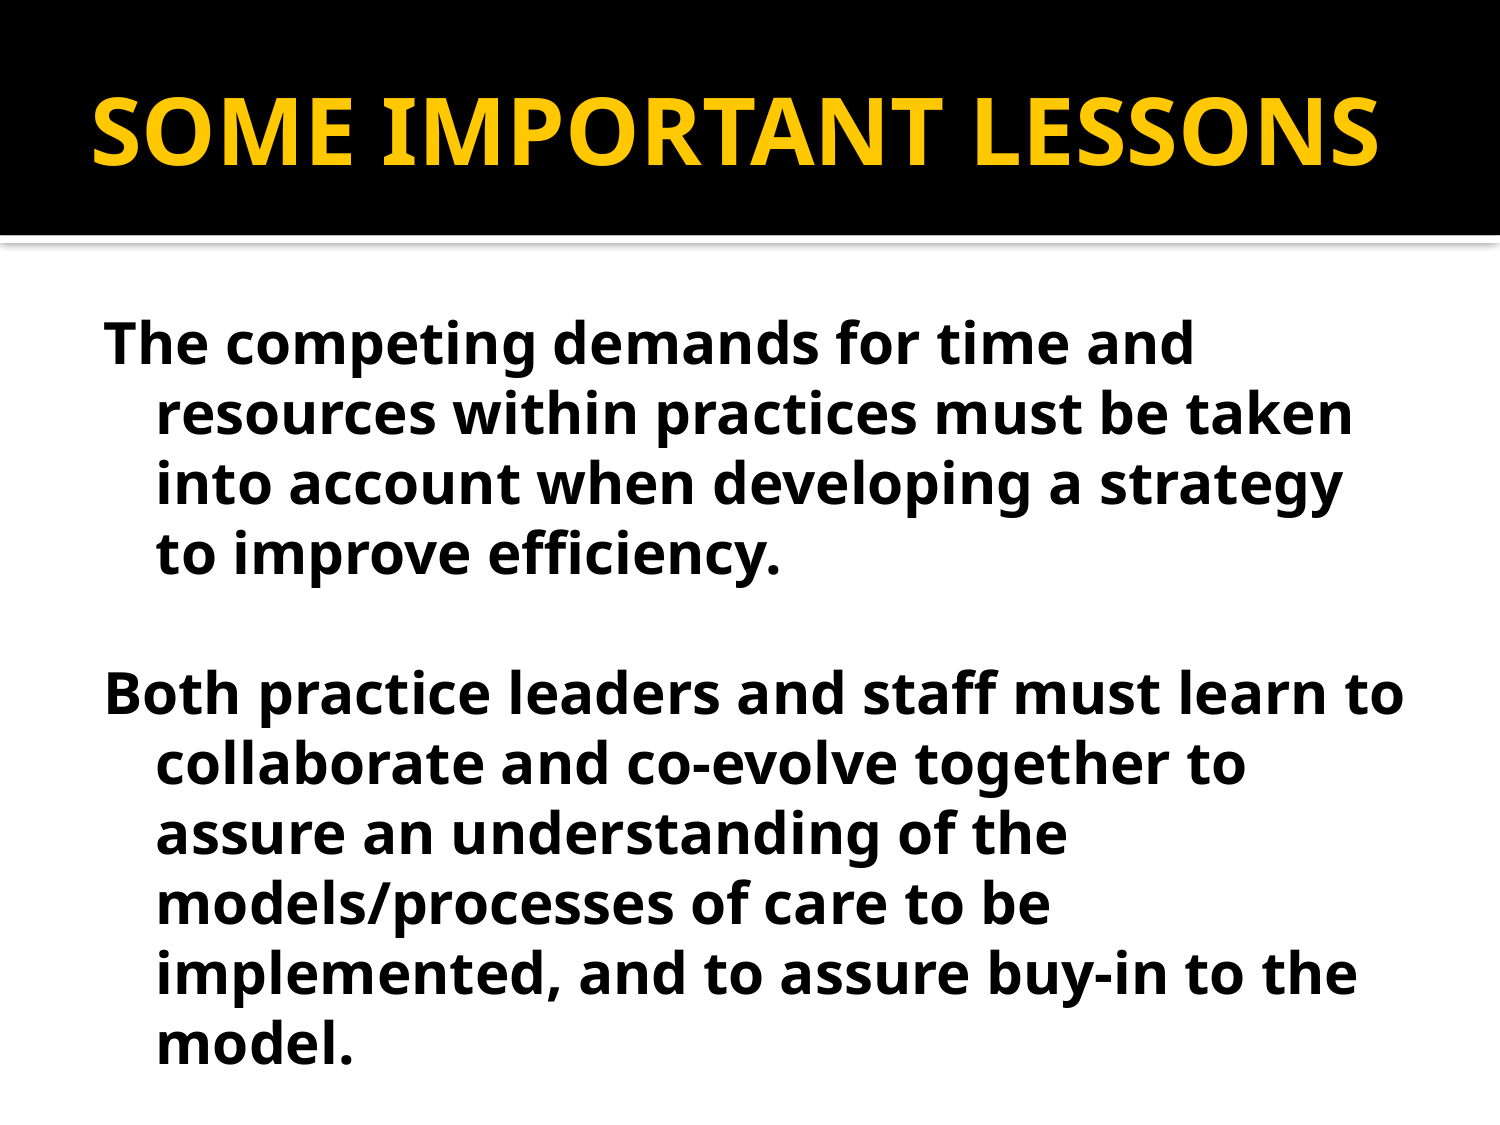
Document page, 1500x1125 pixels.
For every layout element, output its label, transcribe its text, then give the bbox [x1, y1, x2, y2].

list The competing demands for time and resources within practices must be taken into account when developing a strategy to improve efficiency. Both practice leaders and staff must learn to collaborate and co-evolve together to assure an understanding of the models/processes of care to be implemented, and to assure buy-in to the model. [74, 290, 1426, 1051]
title SOME IMPORTANT LESSONS [75, 25, 1425, 231]
